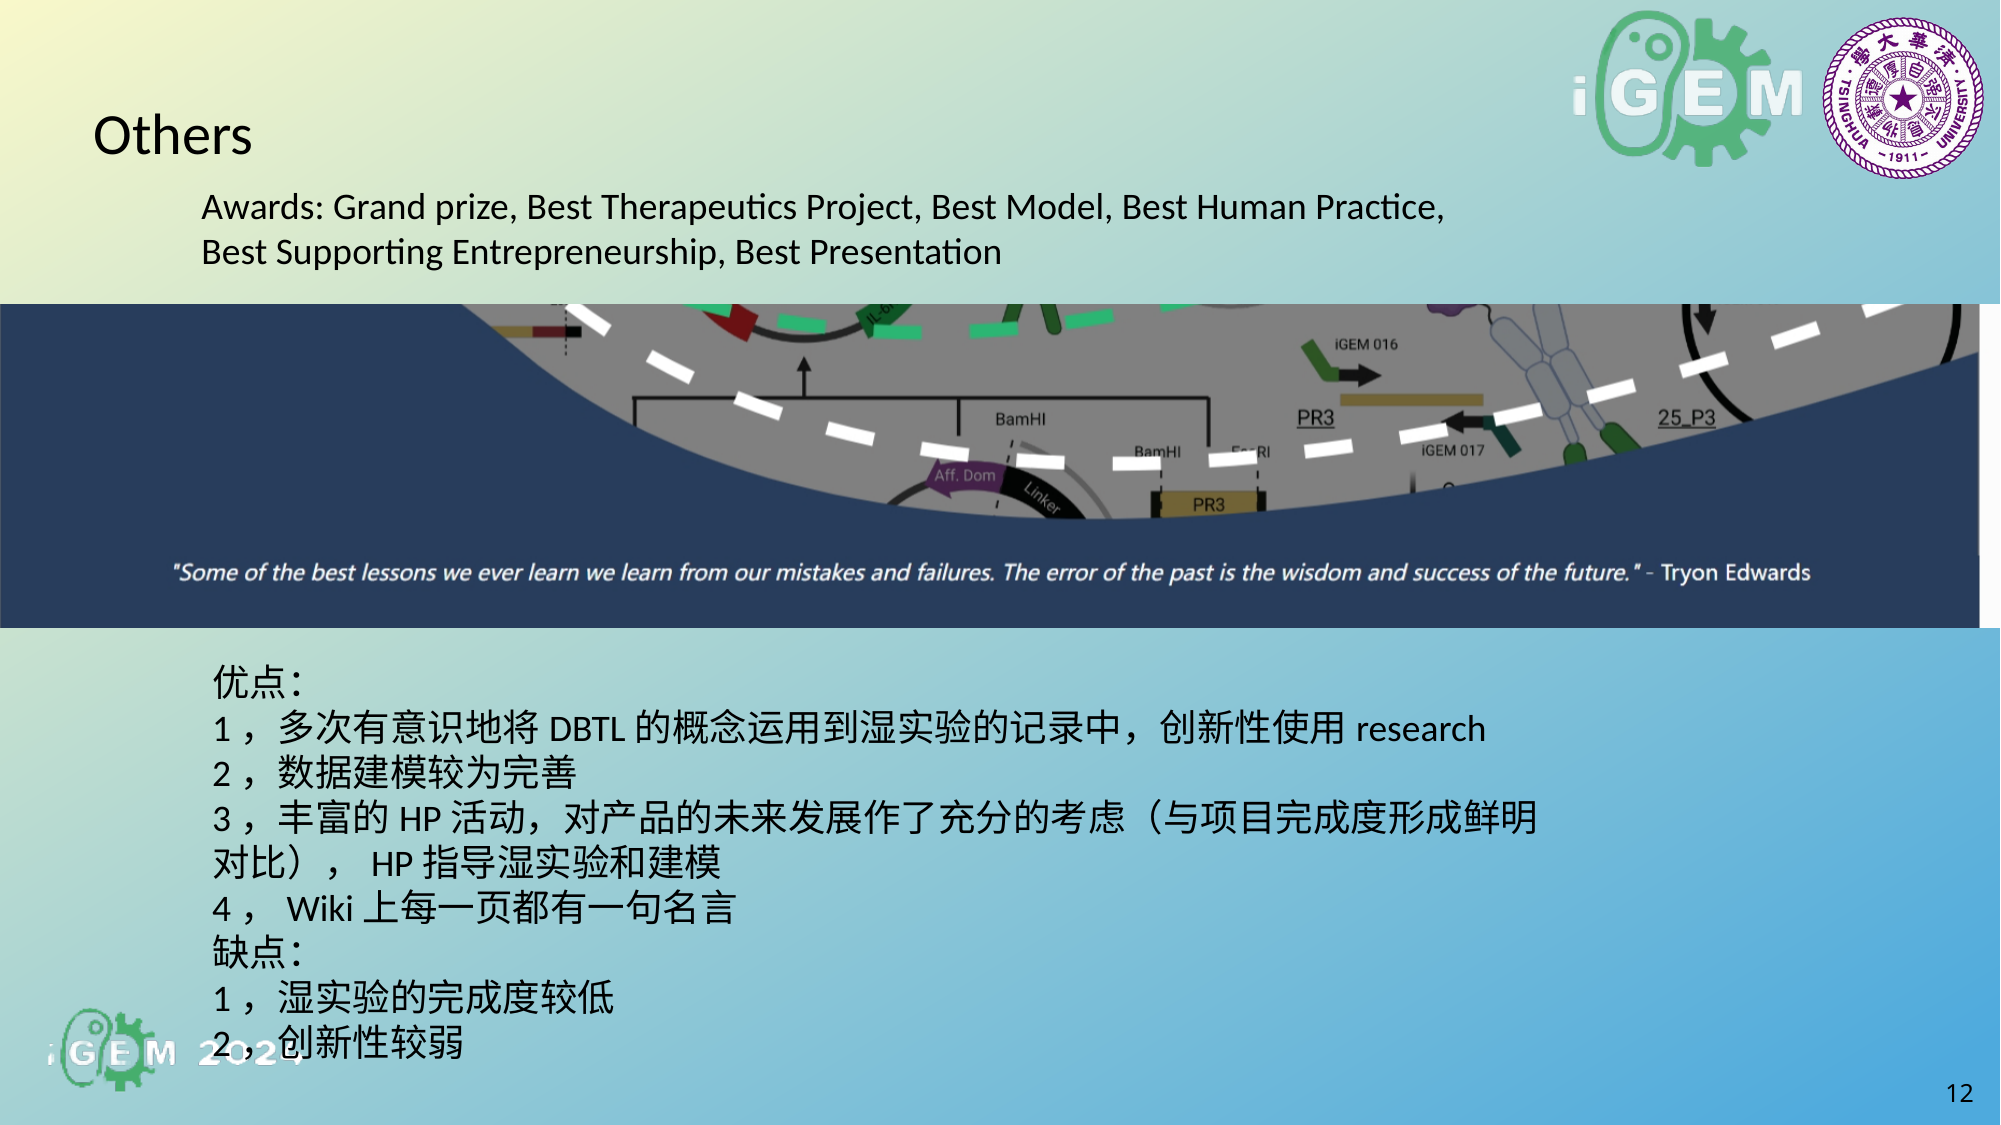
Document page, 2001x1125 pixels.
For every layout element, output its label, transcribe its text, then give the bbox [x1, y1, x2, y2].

text_box Awards: Grand prize, Best Therapeutics Project, Best Model, Best Human Practice, Best Supporting Entrepreneurship, Best Presentation [186, 174, 1519, 280]
text_box 优点： 1，多次有意识地将DBTL的概念运用到湿实验的记录中，创新性使用research 2，数据建模较为完善 3，丰富的HP活动，对产品的未来发展作了充分的考虑（与项目完成度形成鲜明对比），HP指导湿实验和建模 4，Wiki上每一页都有一句名言 缺点： 1，湿实验的完成度较低 2，创新性较弱 [197, 651, 1586, 1072]
picture [0, 978, 371, 1125]
picture [0, 304, 2000, 629]
picture [1533, 0, 2001, 213]
text_box Others [79, 88, 510, 174]
slide_number 12 [1539, 1064, 1989, 1125]
